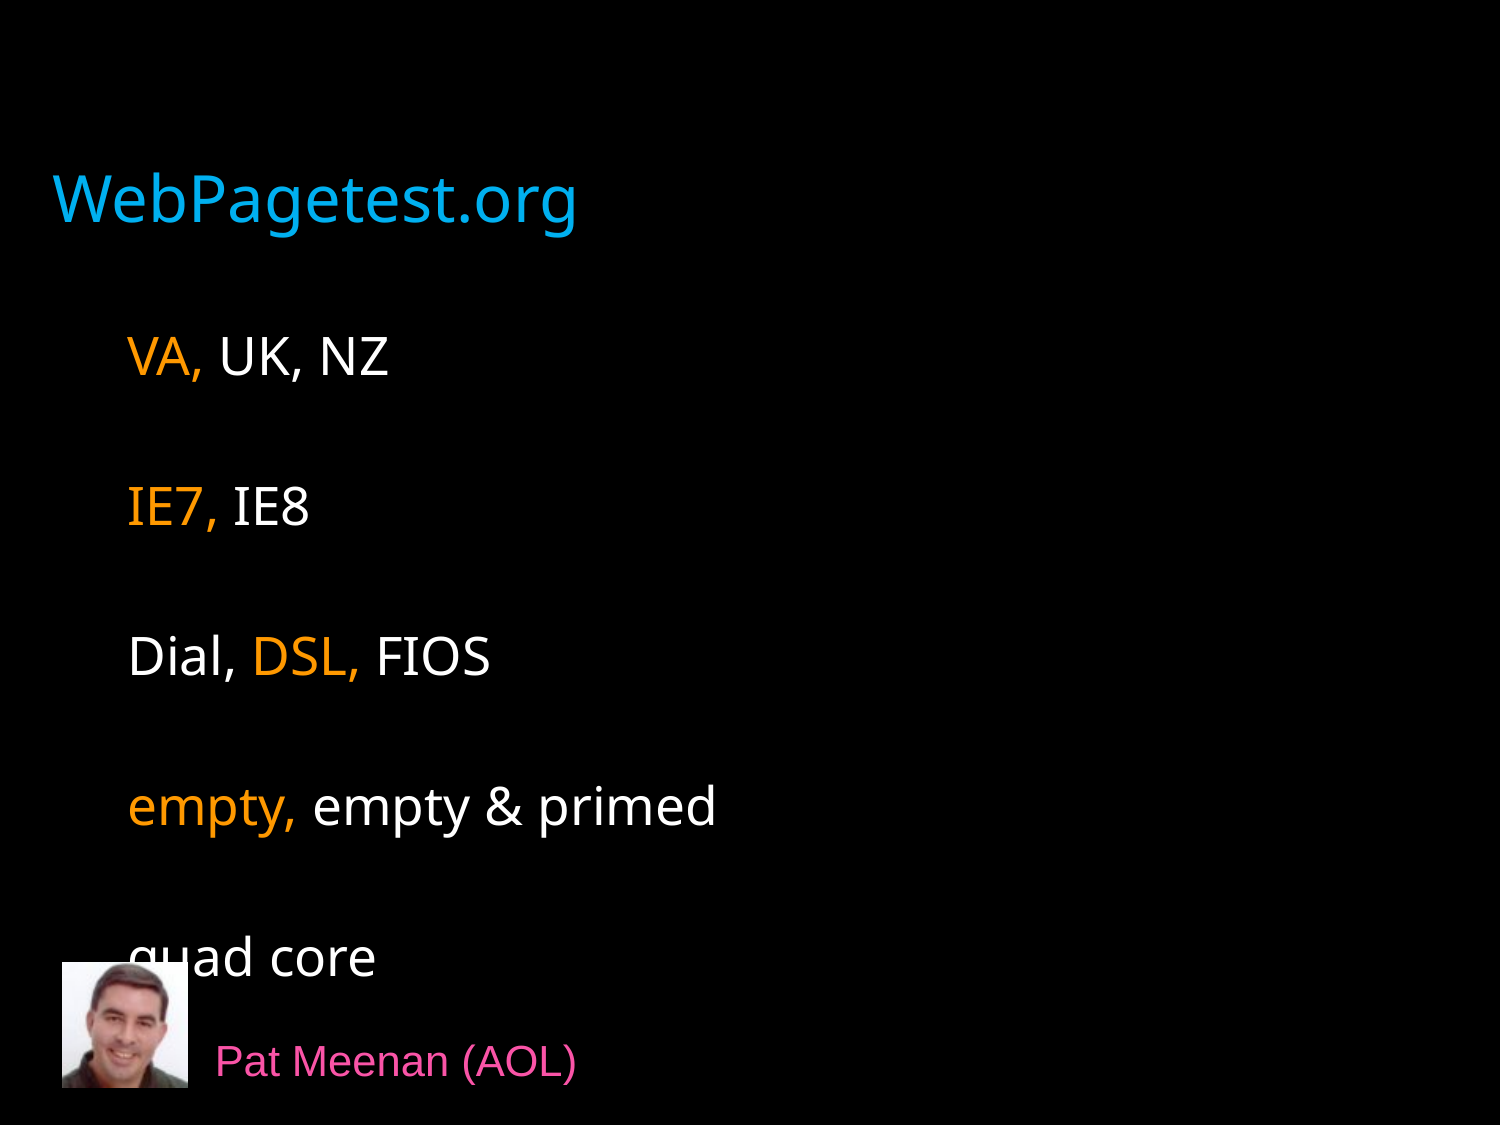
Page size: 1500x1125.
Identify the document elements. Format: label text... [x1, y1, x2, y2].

picture [62, 962, 188, 1088]
text_box WebPagetest.org VA, UK, NZ IE7, IE8 Dial, DSL, FIOS empty, empty & primed quad core [37, 75, 1500, 994]
text_box Pat Meenan (AOL) [199, 974, 1488, 1093]
